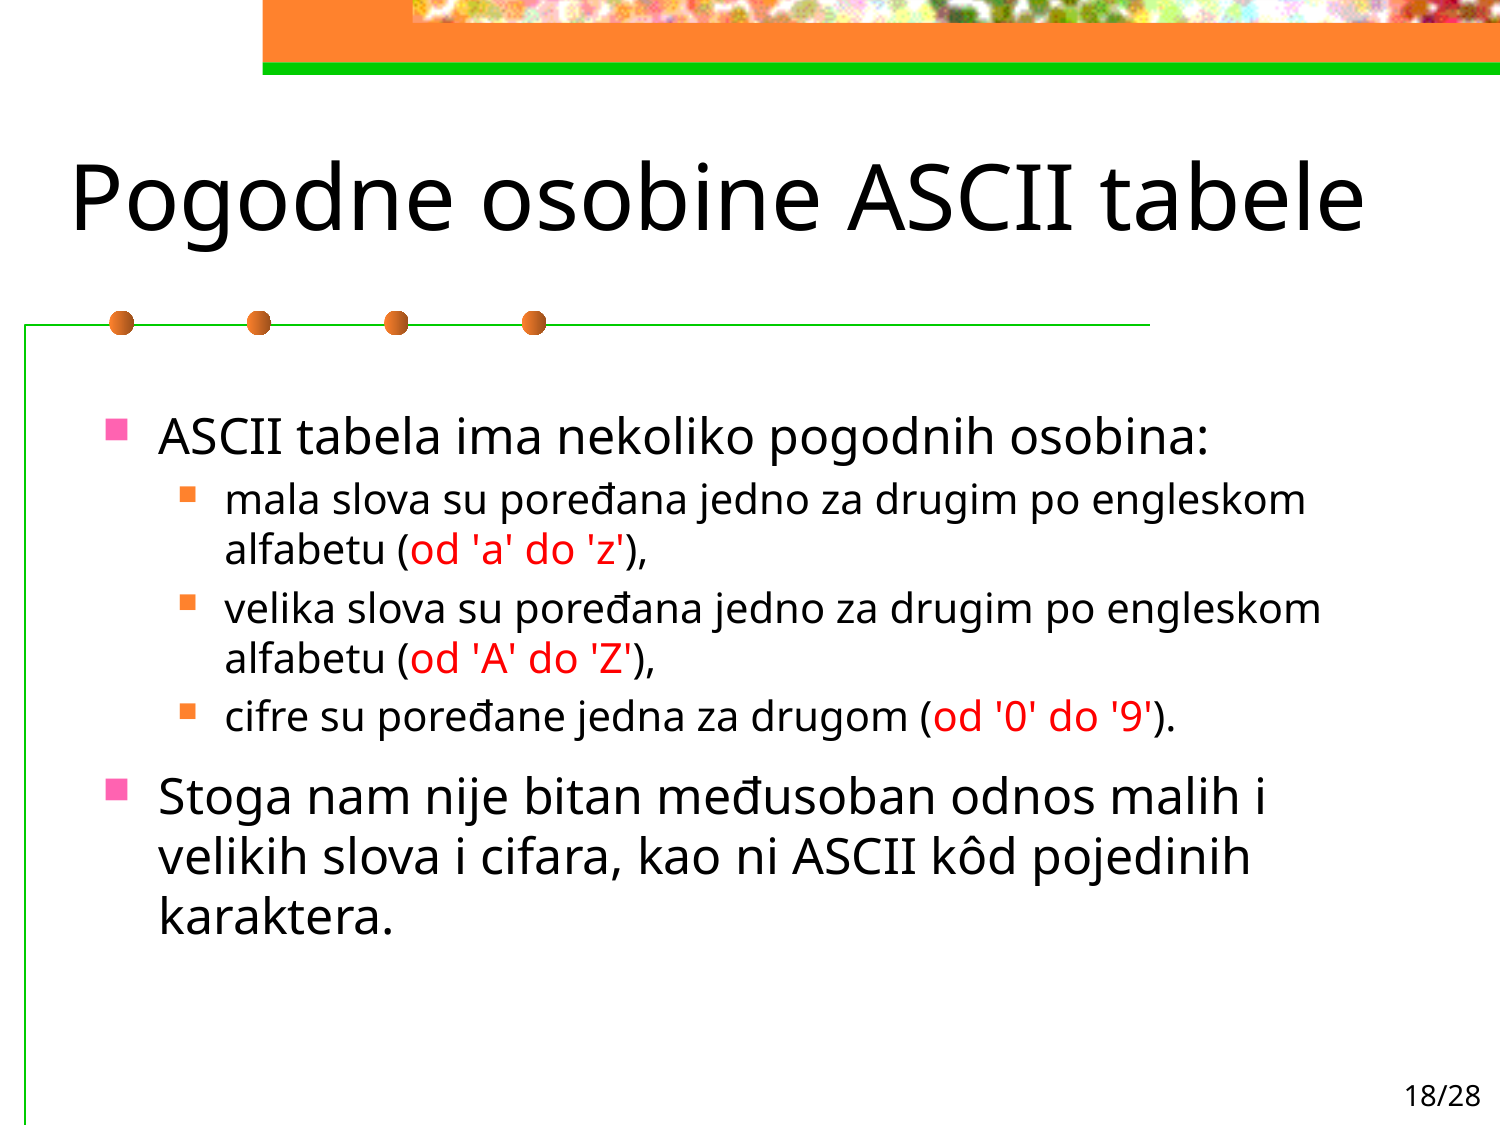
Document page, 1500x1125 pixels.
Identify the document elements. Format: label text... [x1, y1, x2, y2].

picture [412, 0, 1500, 23]
title Pogodne osobine ASCII tabele [50, 99, 1388, 288]
slide_number 18/28 [1364, 1049, 1497, 1125]
list ASCII tabela ima nekoliko pogodnih osobina: mala slova su poređana jedno za drugim po engleskom alfabetu (od 'a' do 'z'), velika slova su poređana jedno za drugim po engleskom alfabetu (od 'A' do 'Z'), cifre su poređane jedna za drugom (od '0' do '9'). Stoga nam nije bitan međusoban odnos malih i velikih slova i cifara, kao ni ASCII kôd pojedinih karaktera. [87, 397, 1424, 1000]
